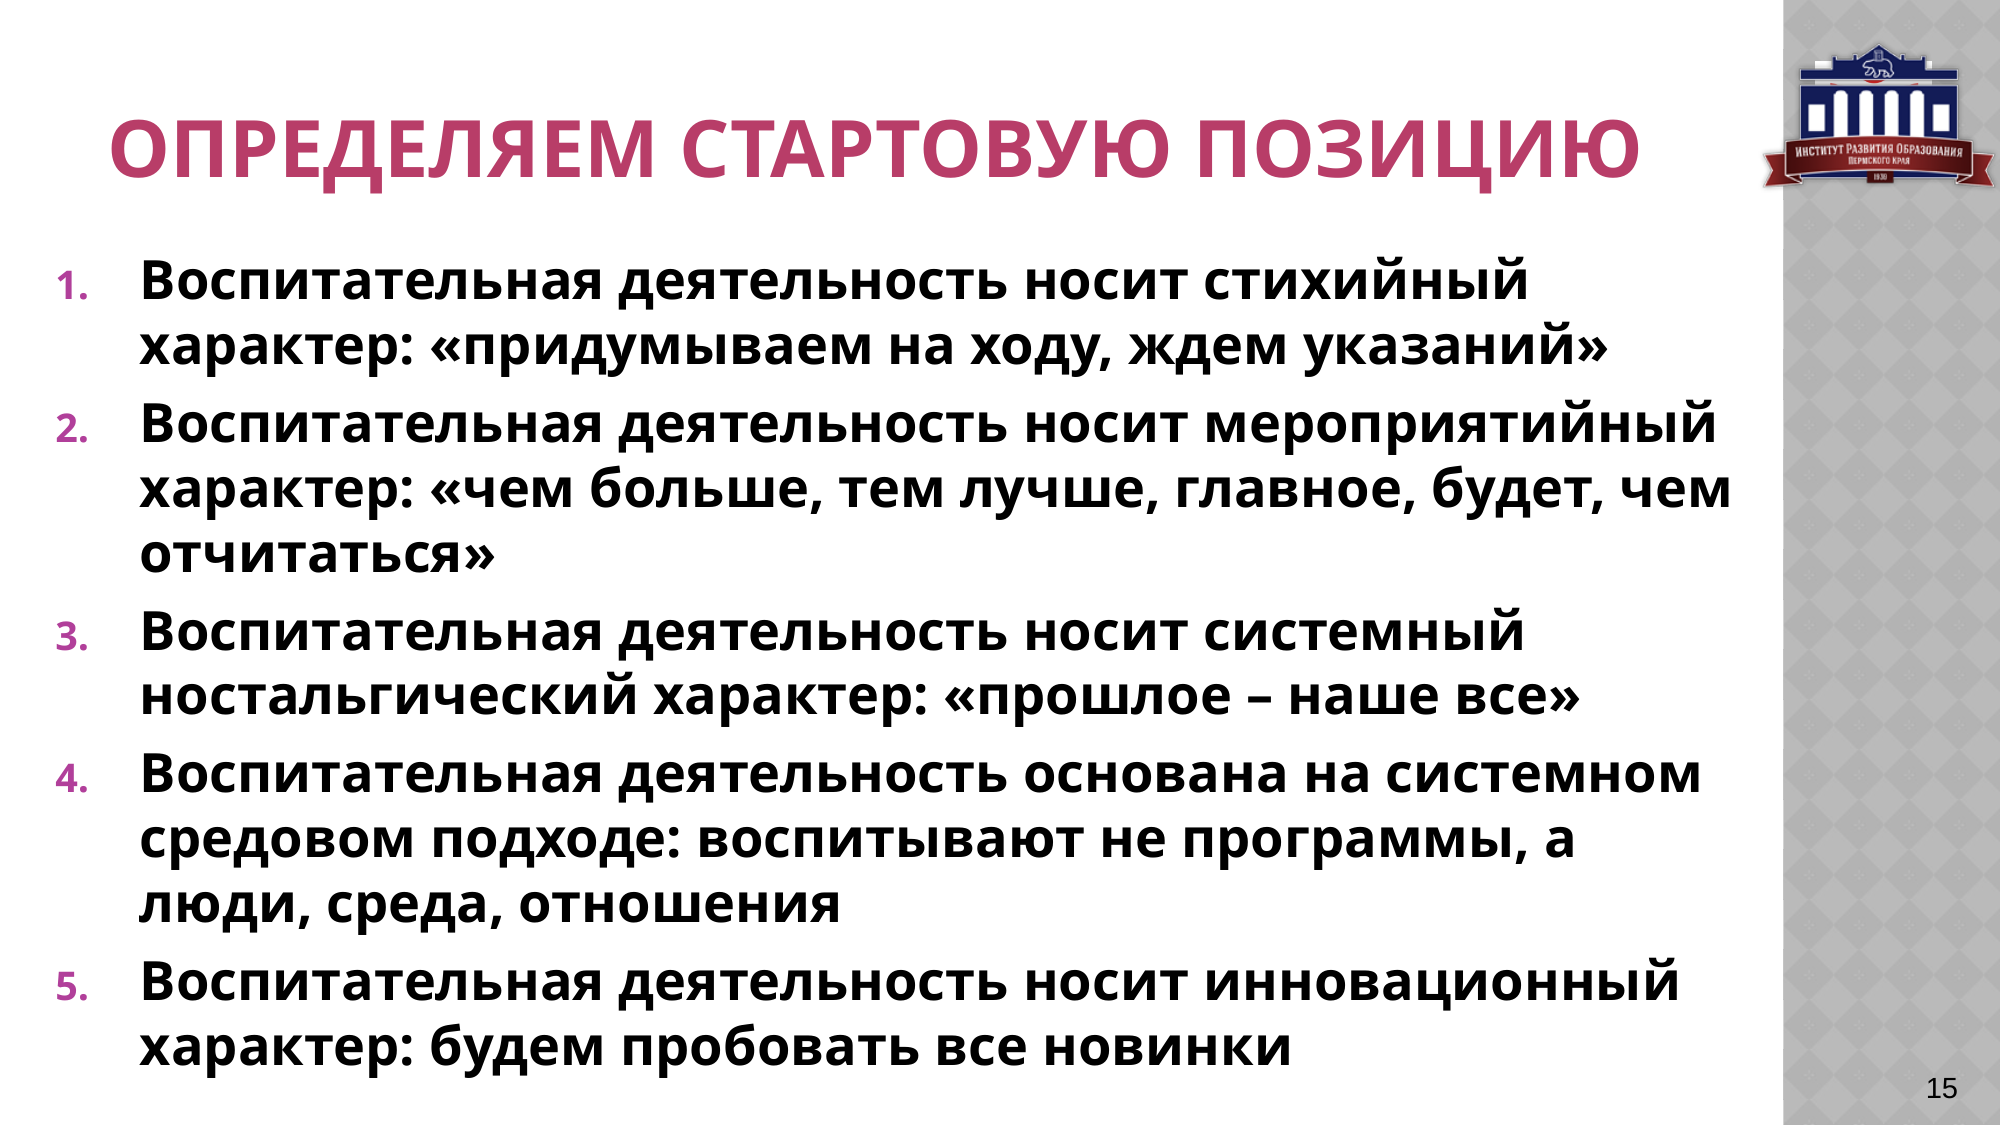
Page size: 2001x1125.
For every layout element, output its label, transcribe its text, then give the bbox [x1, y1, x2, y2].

list Воспитательная деятельность носит стихийный характер: «придумываем на ходу, ждем указаний» Воспитательная деятельность носит мероприятийный характер: «чем больше, тем лучше, главное, будет, чем отчитаться» Воспитательная деятельность носит системный ностальгический характер: «прошлое – наше все» Воспитательная деятельность основана на системном средовом подходе: воспитывают не программы, а люди, среда, отношения Воспитательная деятельность носит инновационный характер: будем пробовать все новинки [40, 237, 1758, 1089]
title Определяем стартовую позицию [99, 52, 1684, 193]
picture [1757, 38, 2000, 194]
